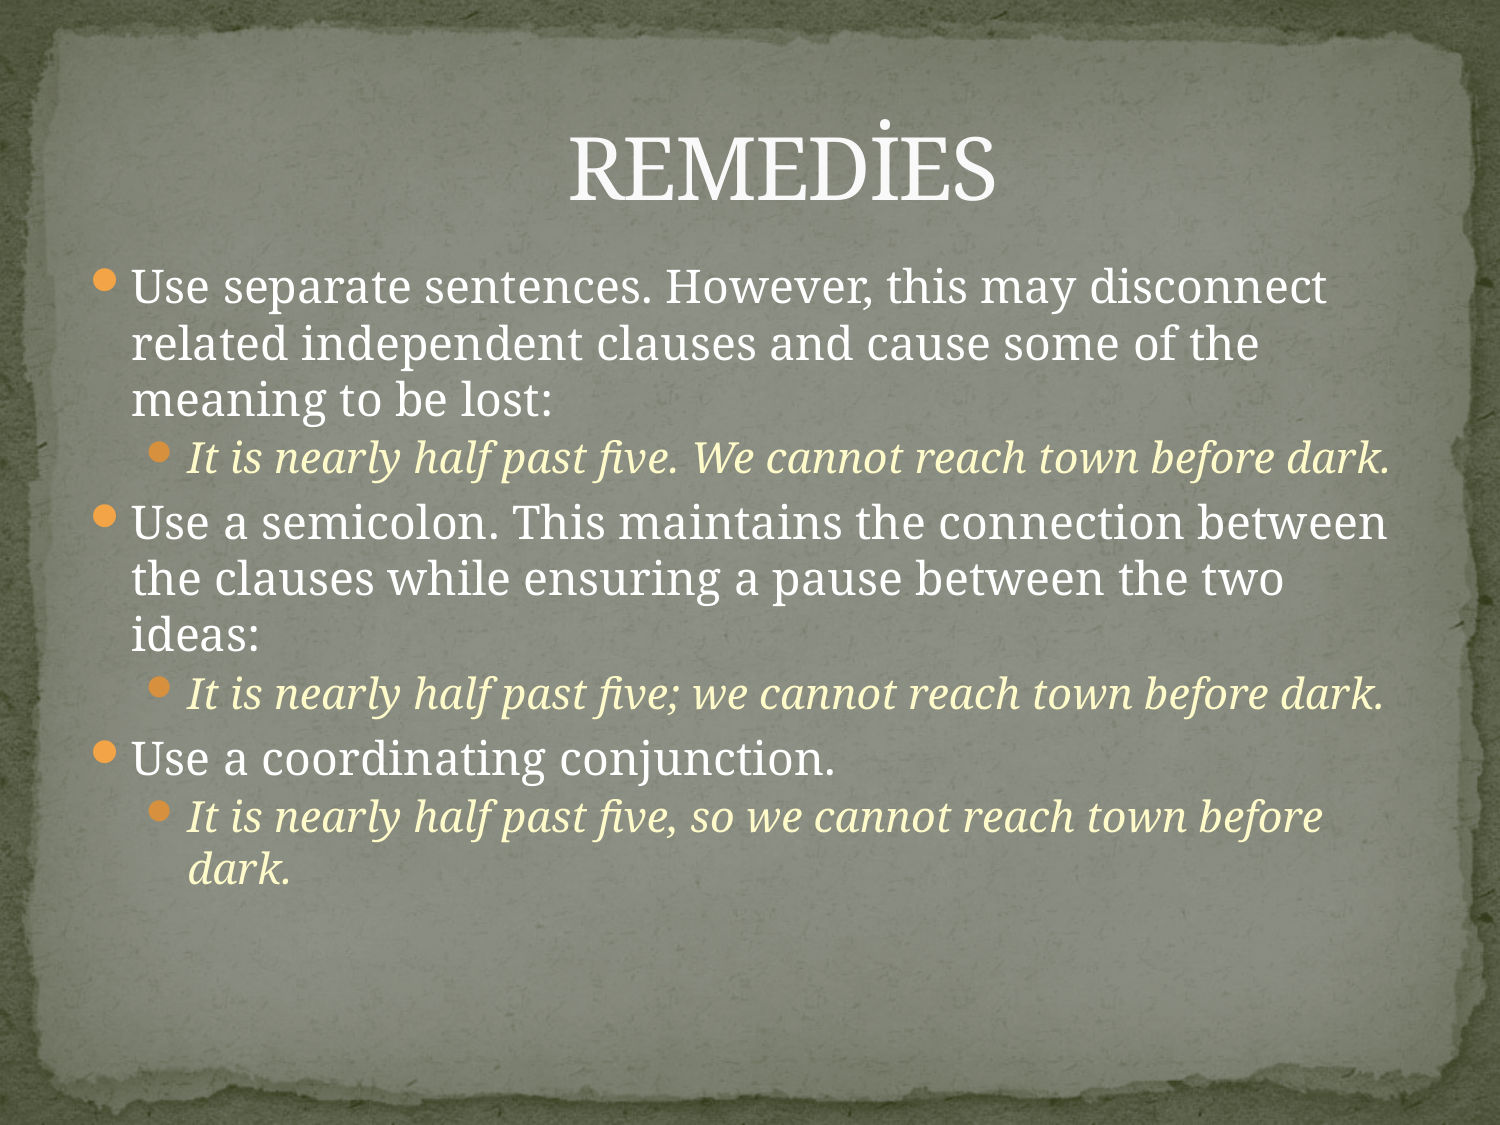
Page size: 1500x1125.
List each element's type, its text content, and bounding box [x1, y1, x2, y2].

title REMEDİES [74, 24, 1425, 225]
list Use separate sentences. However, this may disconnect related independent clauses and cause some of the meaning to be lost: It is nearly half past five. We cannot reach town before dark. Use a semicolon. This maintains the connection between the clauses while ensuring a pause between the two ideas: It is nearly half past five; we cannot reach town before dark. Use a coordinating conjunction. It is nearly half past five, so we cannot reach town before dark. [75, 249, 1425, 1000]
